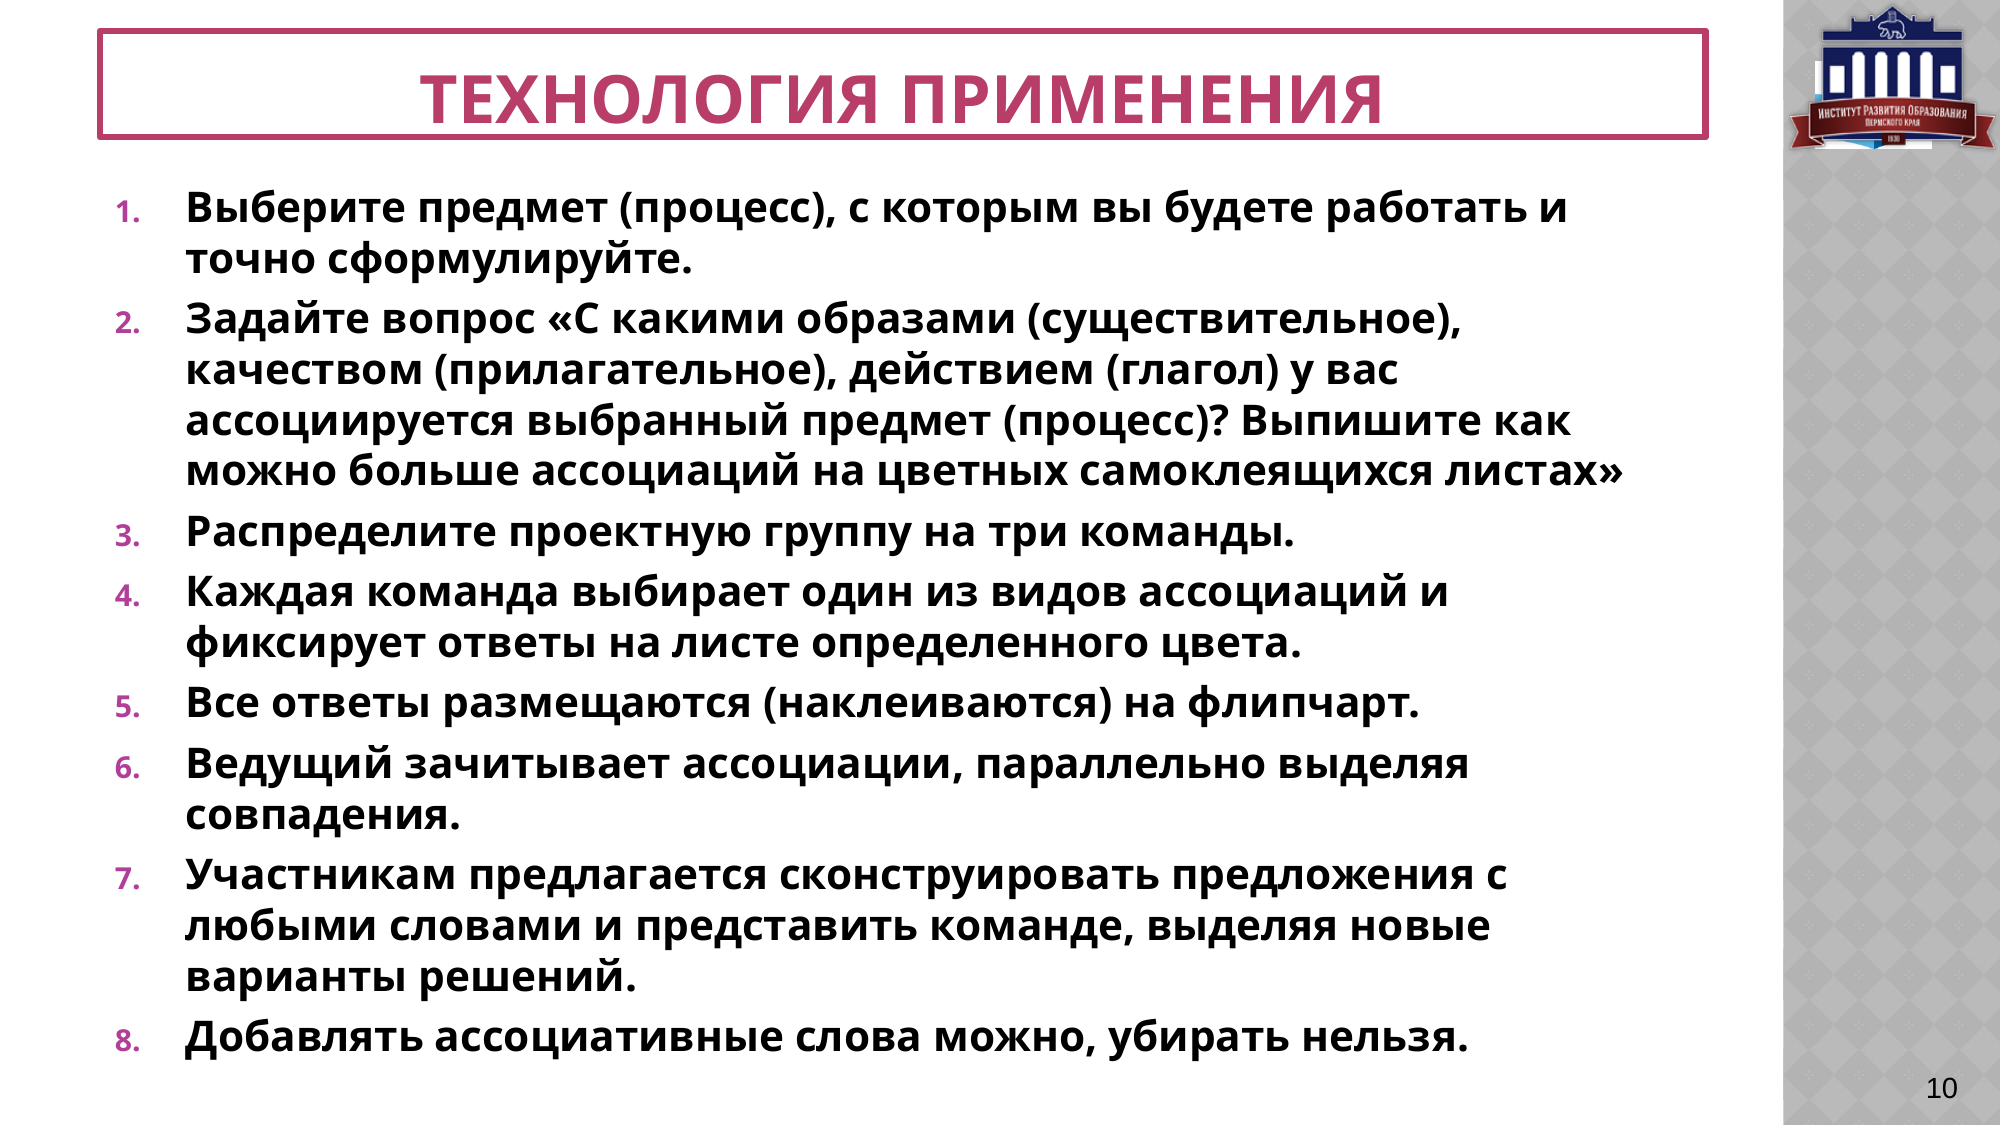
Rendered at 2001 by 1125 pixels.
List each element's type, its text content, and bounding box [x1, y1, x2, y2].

title Технология применения [97, 28, 1709, 140]
picture [1784, 0, 2000, 155]
list Выберите предмет (процесс), с которым вы будете работать и точно сформулируйте. Задайте вопрос «С какими образами (существительное), качеством (прилагательное), действием (глагол) у вас ассоциируется выбранный предмет (процесс)? Выпишите как можно больше ассоциаций на цветных самоклеящихся листах» Распределите проектную группу на три команды. Каждая команда выбирает один из видов ассоциаций и фиксирует ответы на листе определенного цвета. Все ответы размещаются (наклеиваются) на флипчарт. Ведущий зачитывает ассоциации, параллельно выделяя совпадения. Участникам предлагается сконструировать предложения с любыми словами и представить команде, выделяя новые варианты решений. Добавлять ассоциативные слова можно, убирать нельзя. [99, 172, 1665, 1094]
